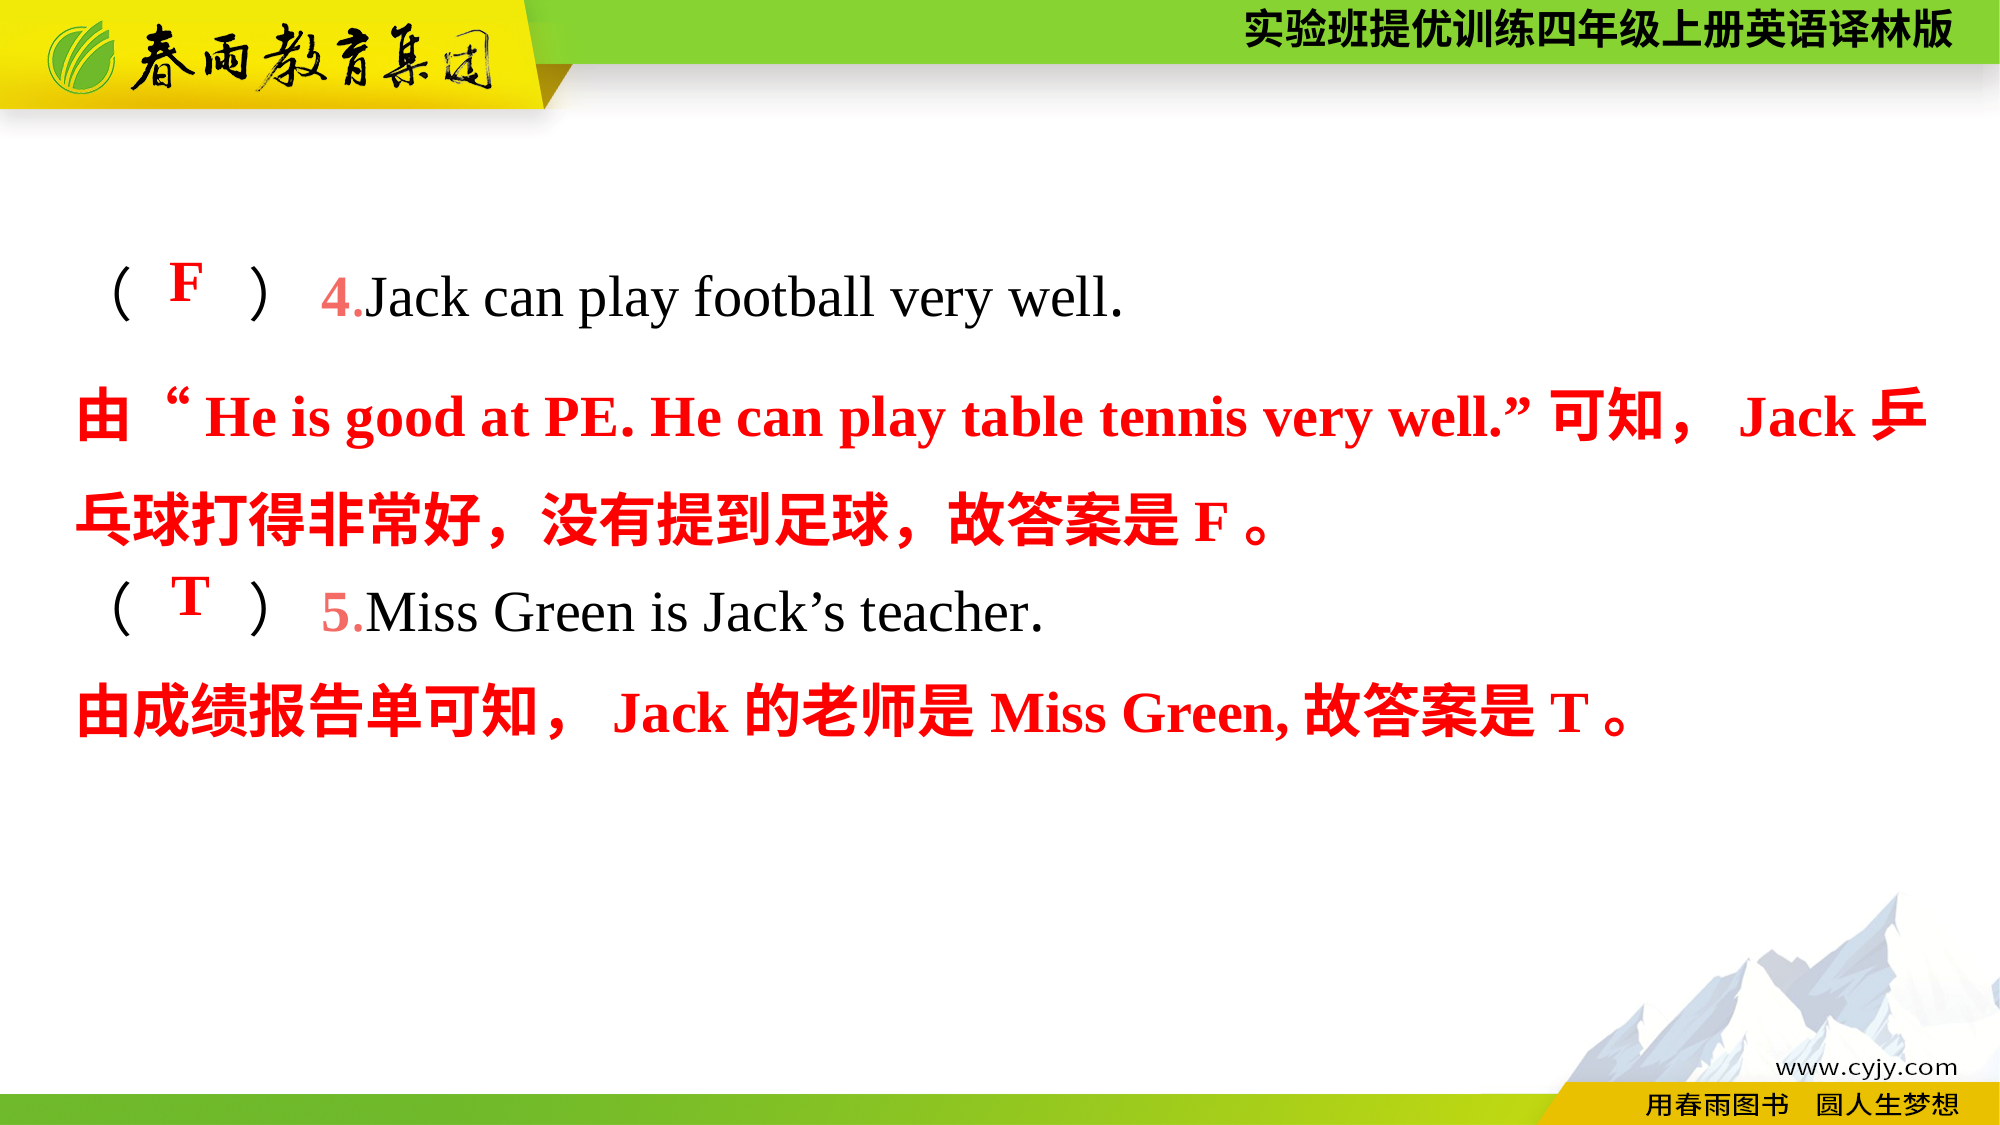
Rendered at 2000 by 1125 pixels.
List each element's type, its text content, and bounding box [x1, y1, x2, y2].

text_box 由成绩报告单可知，Jack的老师是Miss Green,故答案是T。 [59, 631, 1944, 752]
text_box T [157, 549, 226, 631]
list （ ）4.Jack can play football very well. （ ）5.Miss Green is Jack’s teacher. [226, 561, 1944, 631]
text_box F [154, 236, 220, 321]
list （ ）4.Jack can play football very well. （ ）5.Miss Green is Jack’s teacher. [59, 215, 1944, 335]
list （ ）4.Jack can play football very well. （ ）5.Miss Green is Jack’s teacher. [59, 561, 157, 631]
text_box 由“He is good at PE. He can play table tennis very well.”可知，Jack乒乓球打得非常好，没有提到足球，故答案是F。 [59, 335, 1944, 561]
picture [0, 0, 2000, 1125]
